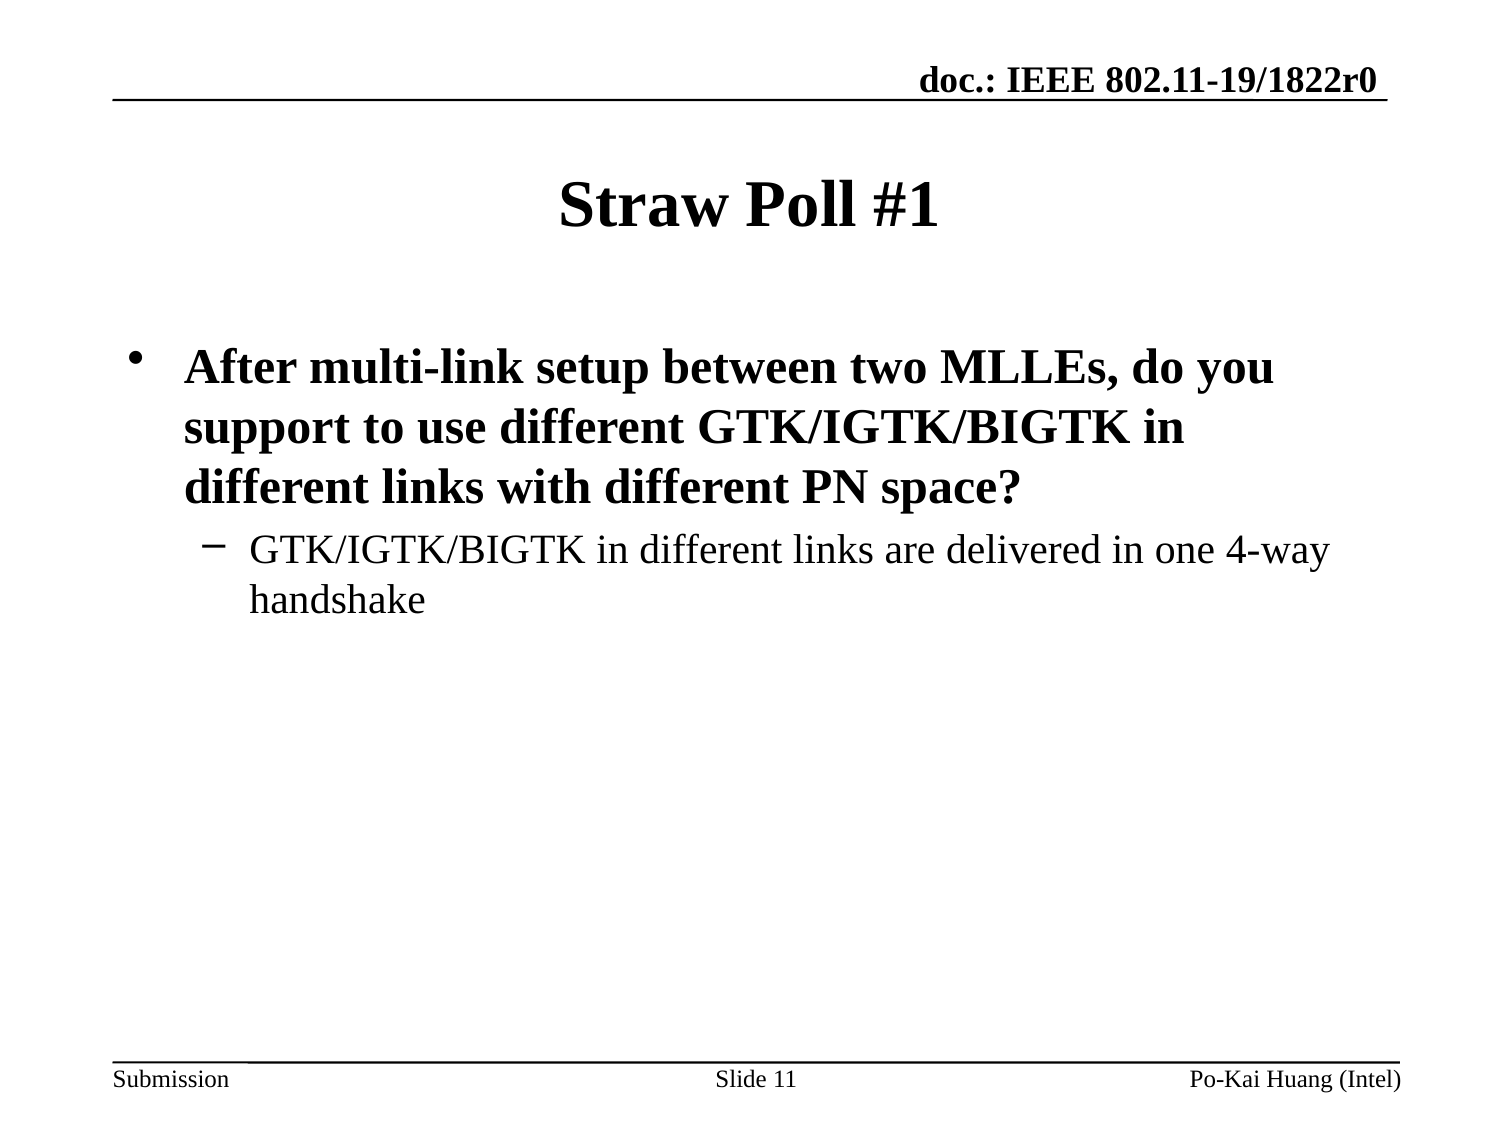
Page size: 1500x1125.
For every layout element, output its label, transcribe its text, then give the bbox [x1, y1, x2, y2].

footer Po-Kai Huang (Intel) [1186, 1061, 1402, 1093]
slide_number Slide 11 [712, 1061, 800, 1093]
title Straw Poll #1 [112, 112, 1388, 288]
list After multi-link setup between two MLLEs, do you support to use different GTK/IGTK/BIGTK in different links with different PN space? GTK/IGTK/BIGTK in different links are delivered in one 4-way handshake [112, 326, 1388, 1002]
